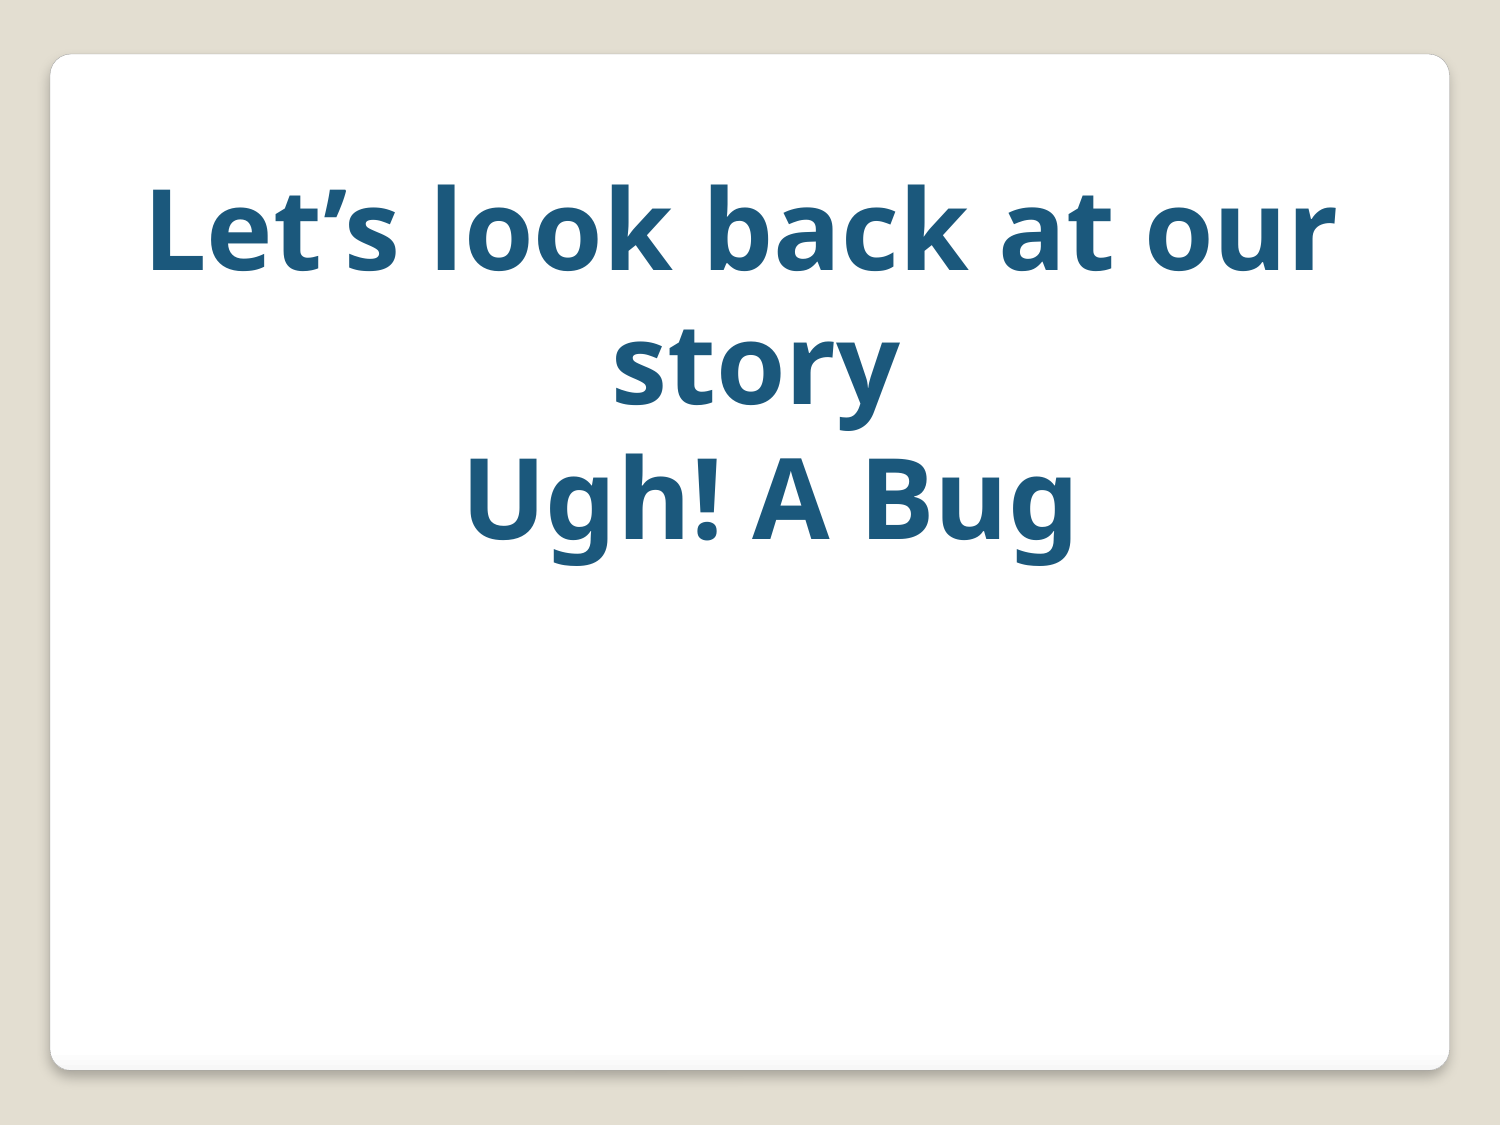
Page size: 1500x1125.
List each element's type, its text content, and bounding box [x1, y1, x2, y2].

text_box Let’s look back at our story Ugh! A Bug [74, 149, 1438, 570]
